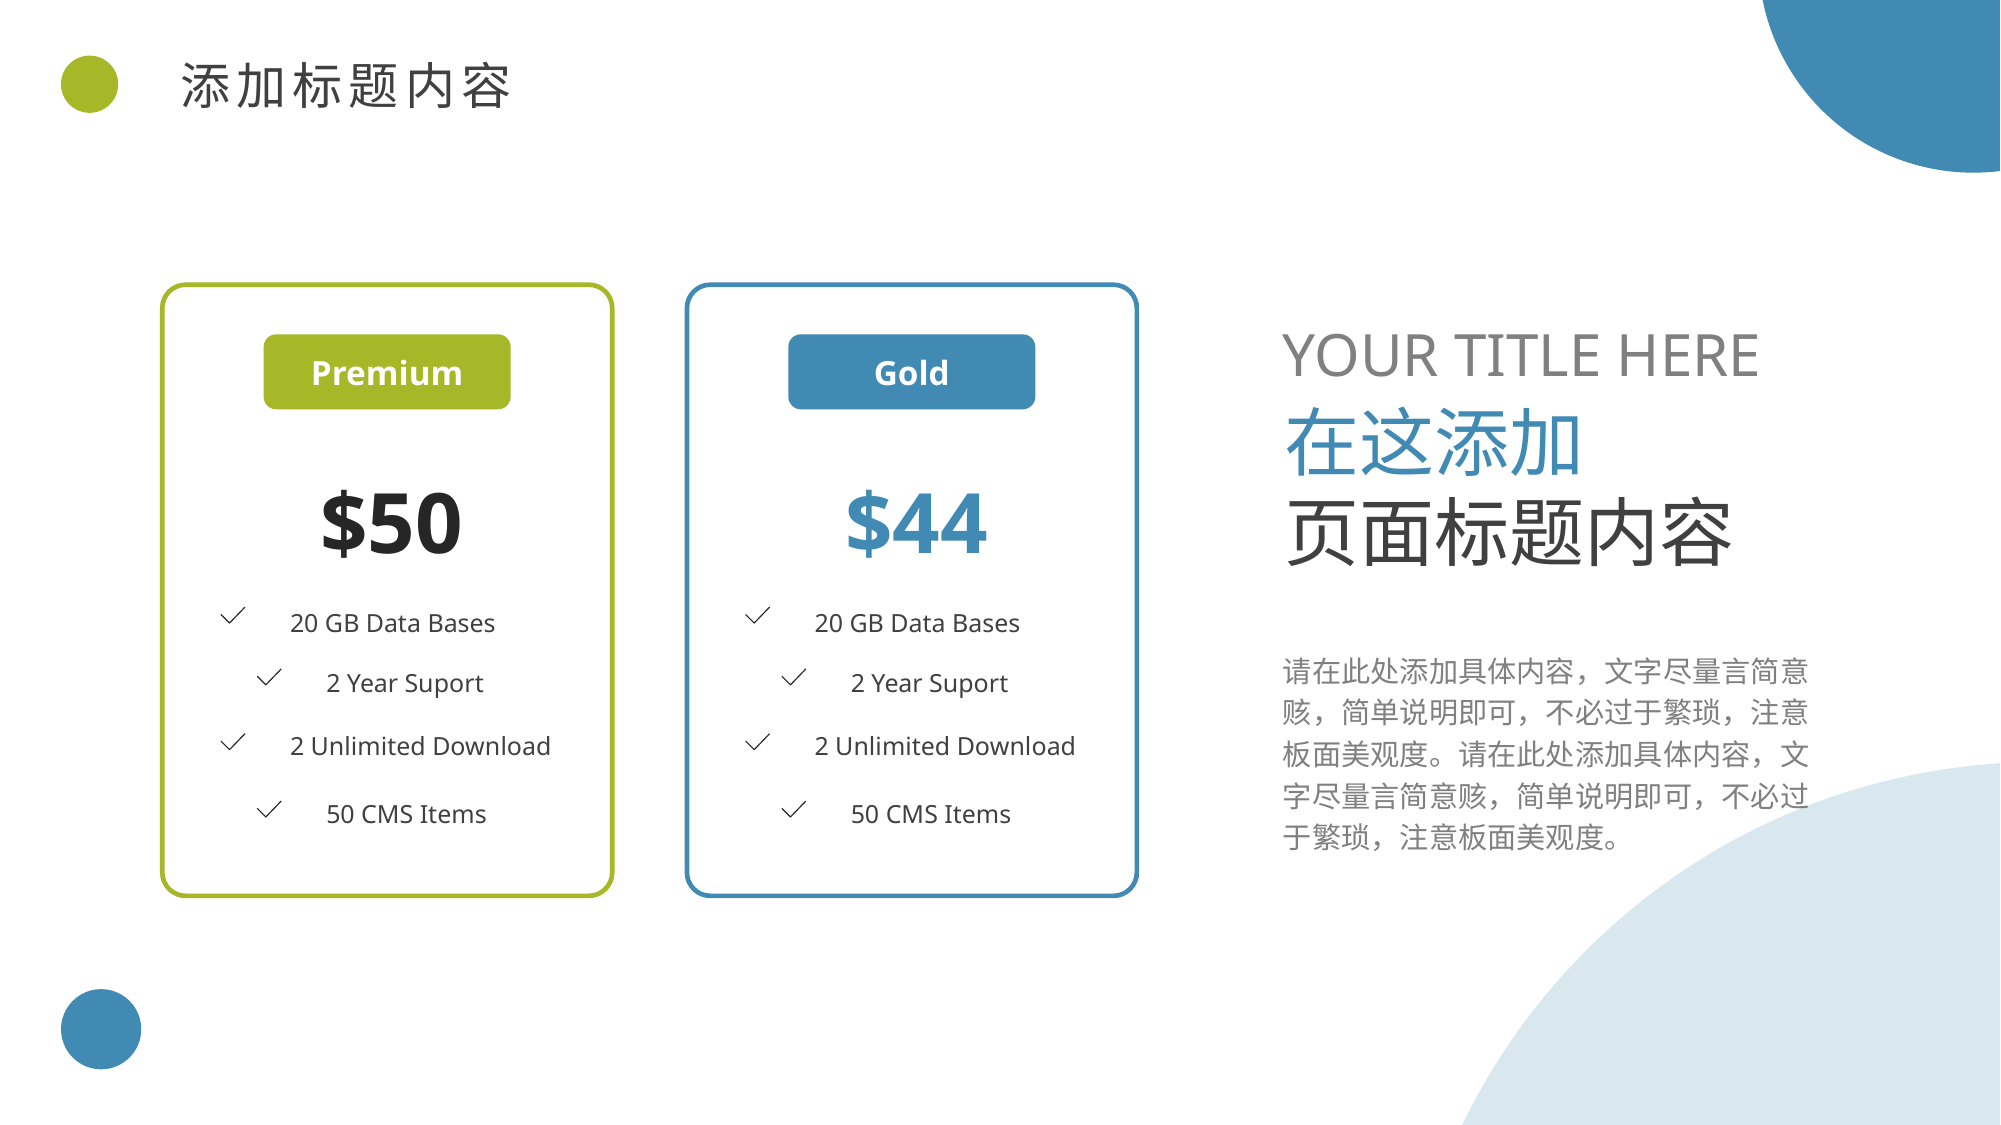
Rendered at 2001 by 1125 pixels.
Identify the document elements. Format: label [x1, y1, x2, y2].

text_box [60, 0, 2000, 1125]
